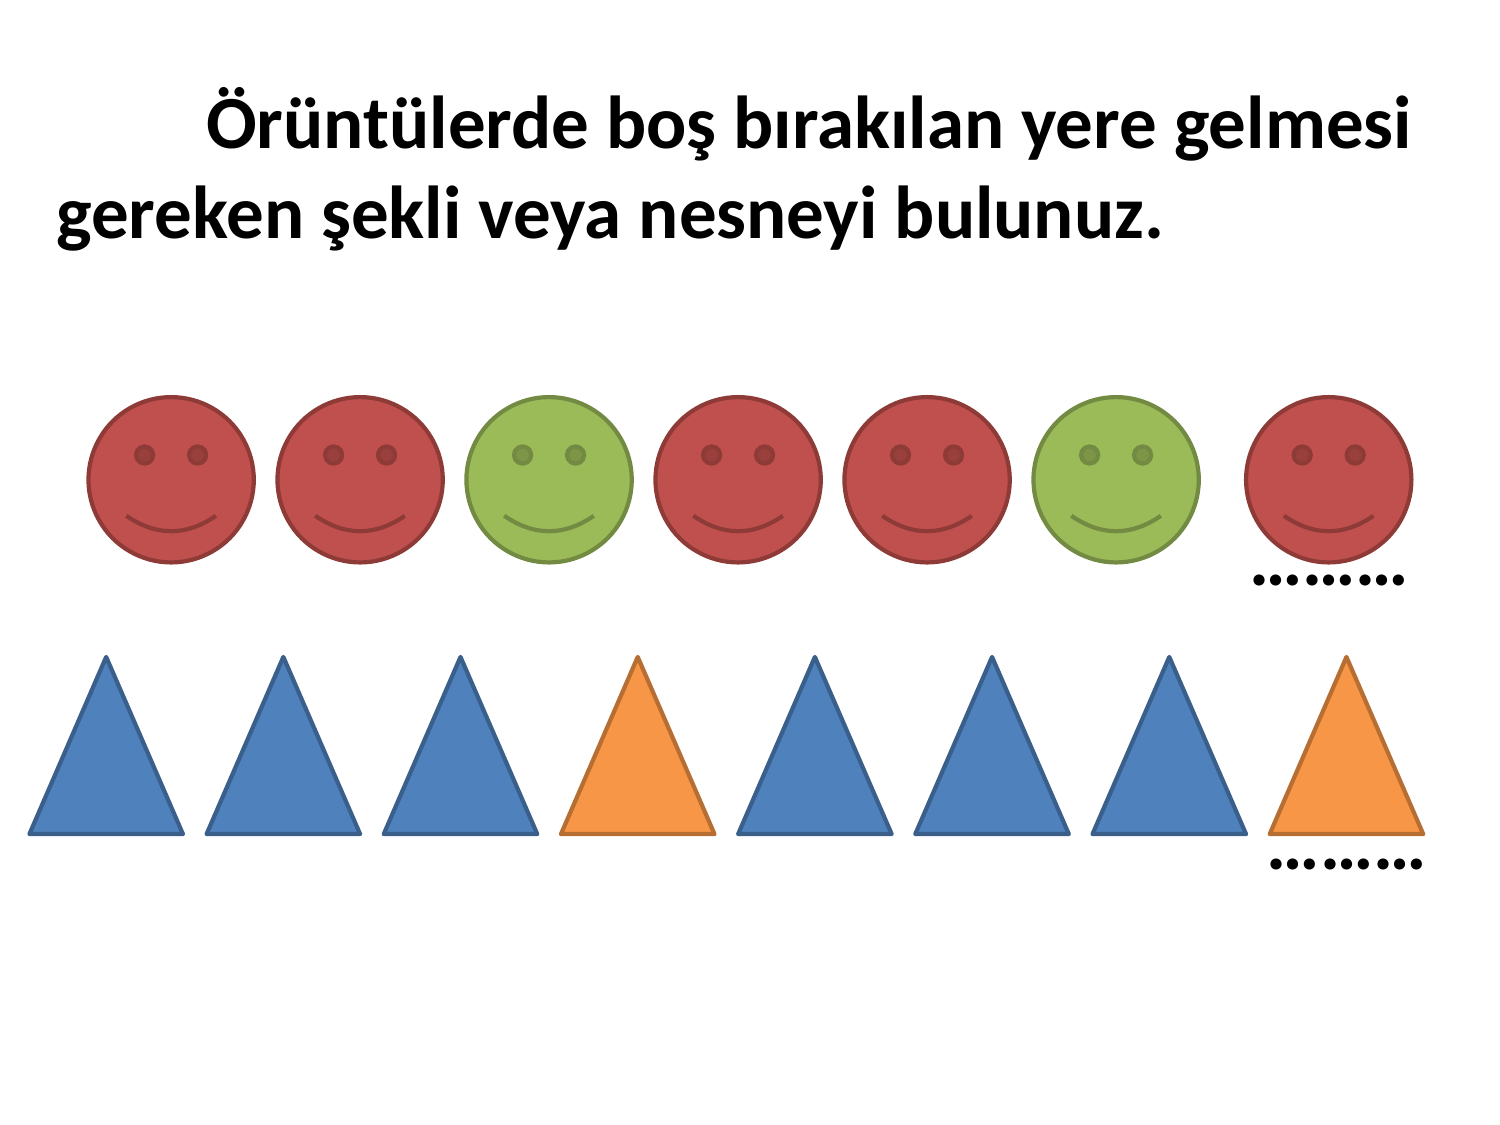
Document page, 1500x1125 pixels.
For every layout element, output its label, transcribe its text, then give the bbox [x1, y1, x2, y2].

text_box [464, 394, 634, 565]
text_box [1031, 394, 1201, 565]
text_box [27, 654, 185, 837]
text_box [842, 394, 1012, 565]
text_box [381, 654, 540, 837]
text_box [275, 394, 445, 565]
text_box ……… [1251, 787, 1471, 893]
text_box Örüntülerde boş bırakılan yere gelmesi gereken şekli veya nesneyi bulunuz. [41, 66, 1471, 262]
text_box [1267, 654, 1426, 837]
text_box [1090, 654, 1248, 837]
text_box [559, 654, 717, 837]
text_box [204, 654, 363, 837]
text_box ……… [1234, 503, 1453, 609]
text_box [913, 654, 1071, 837]
text_box [86, 394, 256, 565]
text_box [736, 654, 894, 837]
text_box [1243, 394, 1414, 565]
text_box [653, 394, 823, 565]
